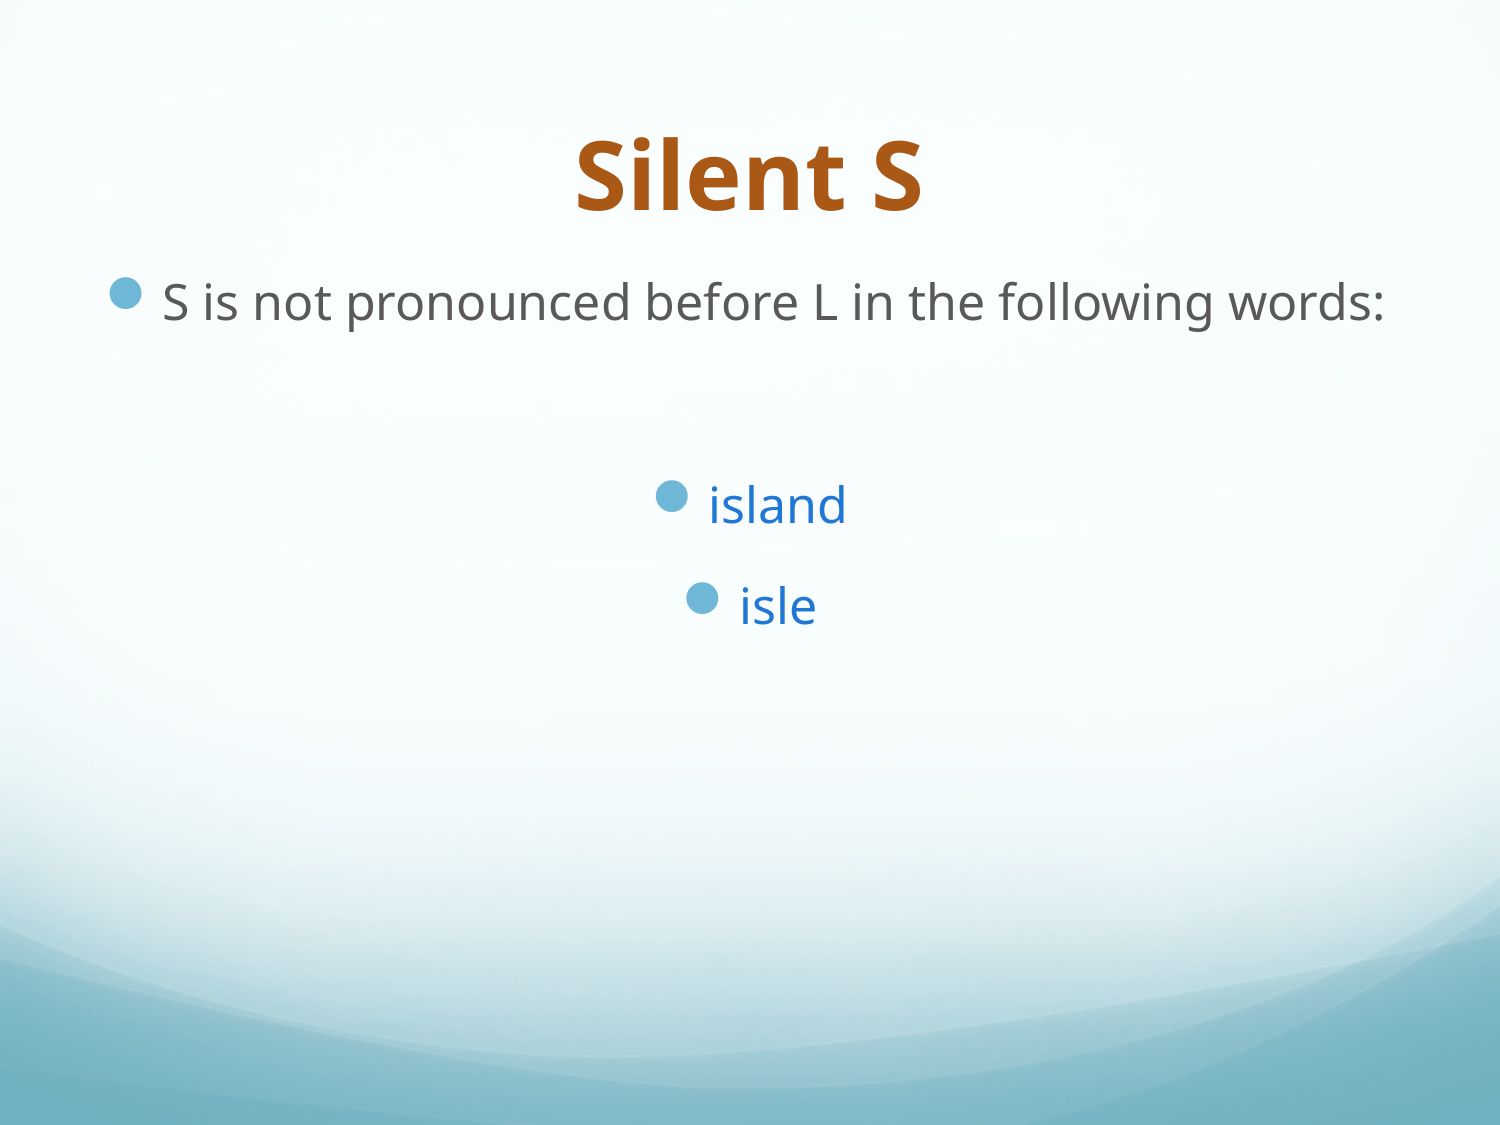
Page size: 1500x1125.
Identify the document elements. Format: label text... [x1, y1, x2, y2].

list S is not pronounced before L in the following words: island isle [90, 262, 1410, 975]
title Silent S [90, 17, 1410, 237]
